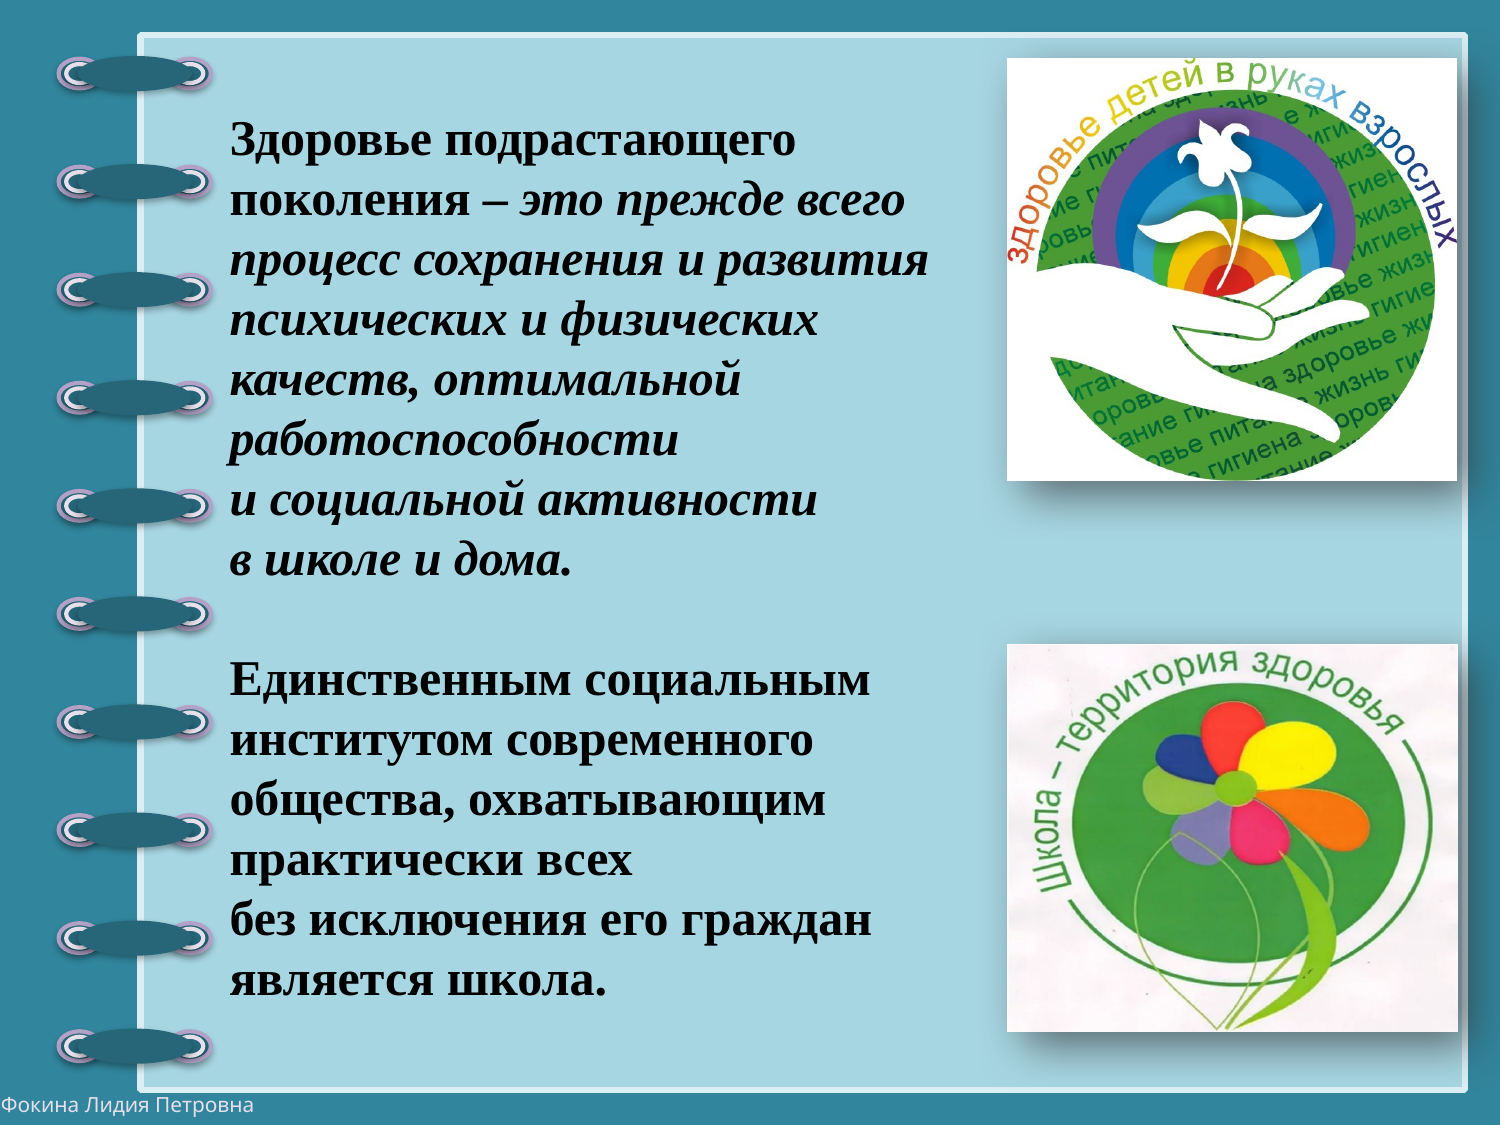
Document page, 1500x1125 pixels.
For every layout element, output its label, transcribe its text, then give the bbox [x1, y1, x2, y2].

picture [1007, 644, 1458, 1032]
picture [1007, 58, 1457, 481]
text_box Здоровье подрастающего поколения – это прежде всего процесс сохранения и развития психических и физических качеств, оптимальной работоспособности и социальной активности в школе и дома. Единственным социальным институтом современного общества, охватывающим практически всех без исключения его граждан является школа. [140, 98, 1252, 1014]
